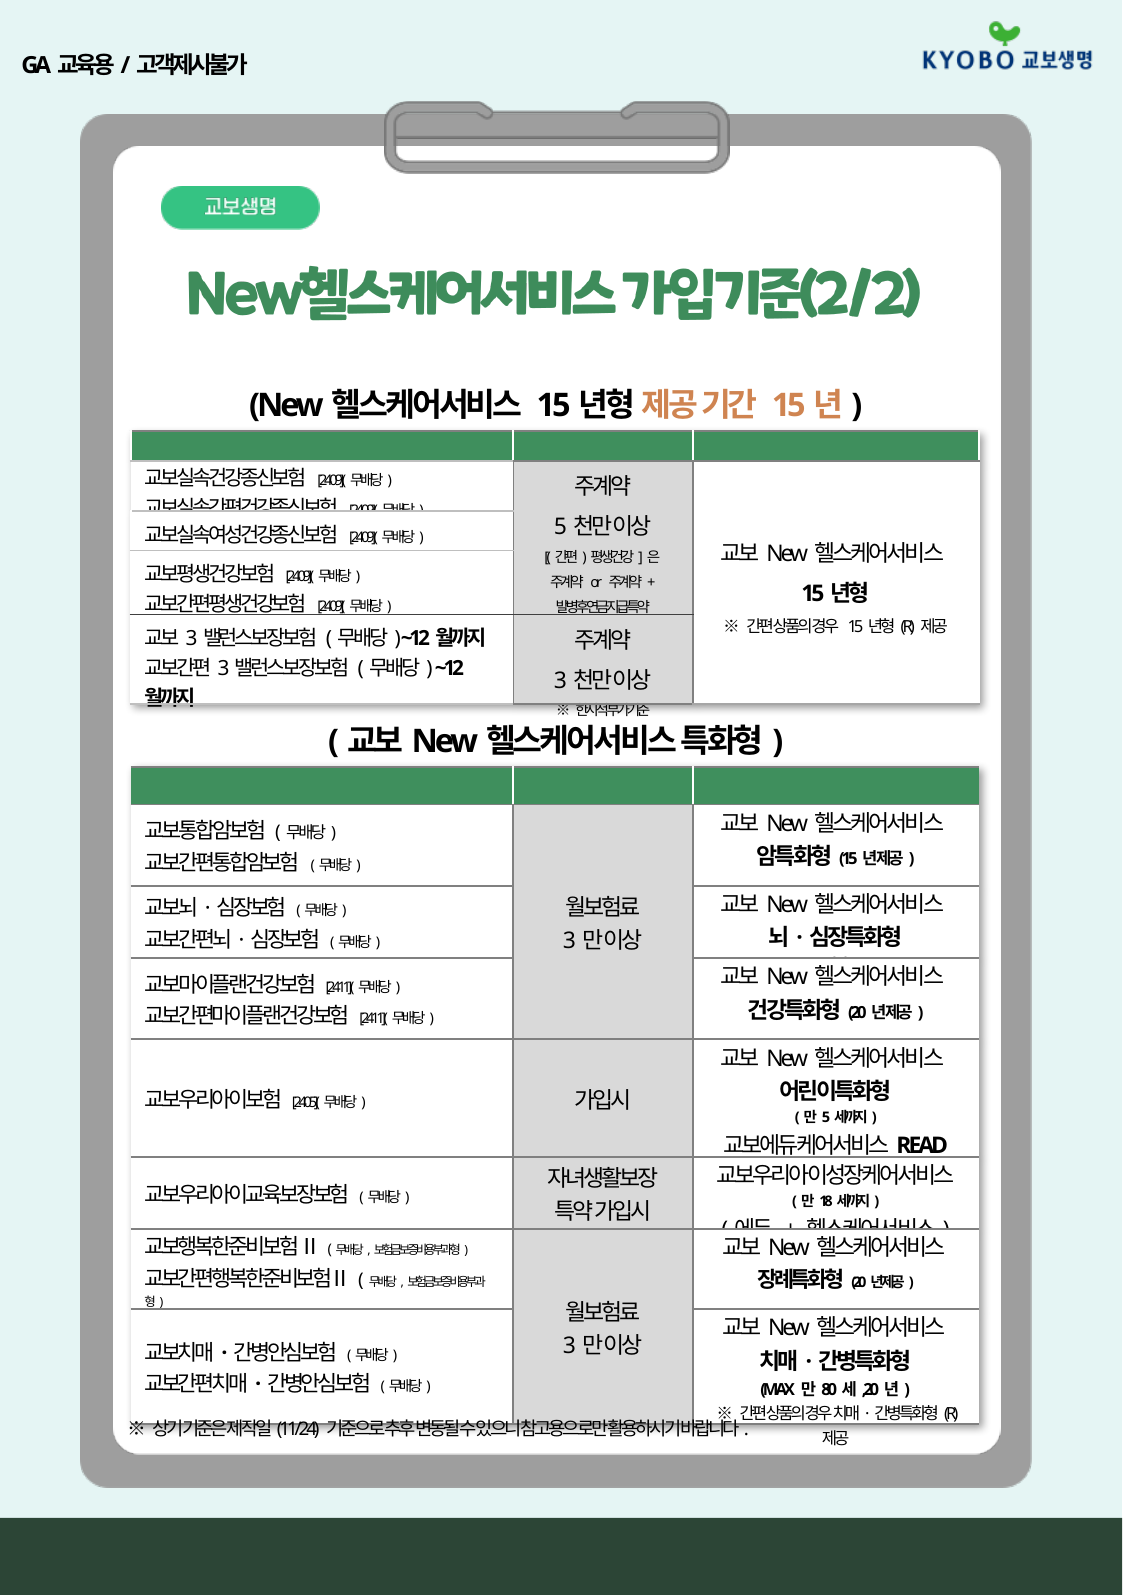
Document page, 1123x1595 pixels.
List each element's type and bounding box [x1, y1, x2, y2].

text_box [0, 0, 1123, 1595]
